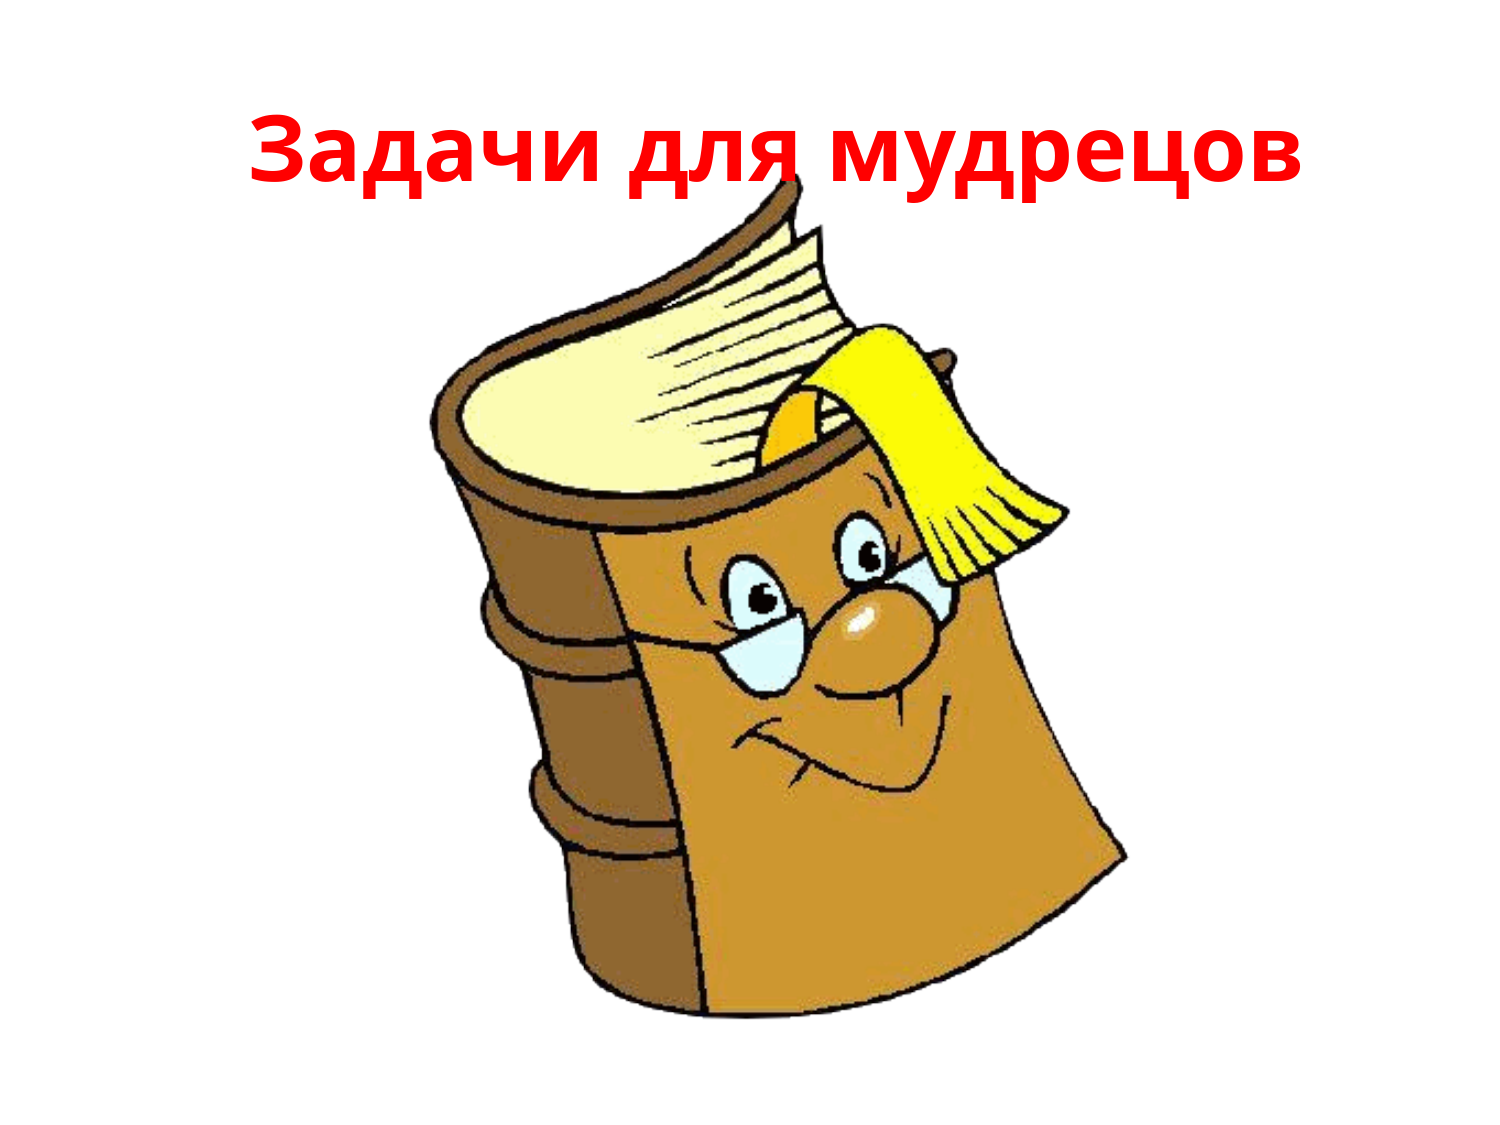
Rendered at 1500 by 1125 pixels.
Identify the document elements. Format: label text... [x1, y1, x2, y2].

text_box Задачи для мудрецов [81, 81, 1472, 207]
picture [409, 151, 1151, 1045]
